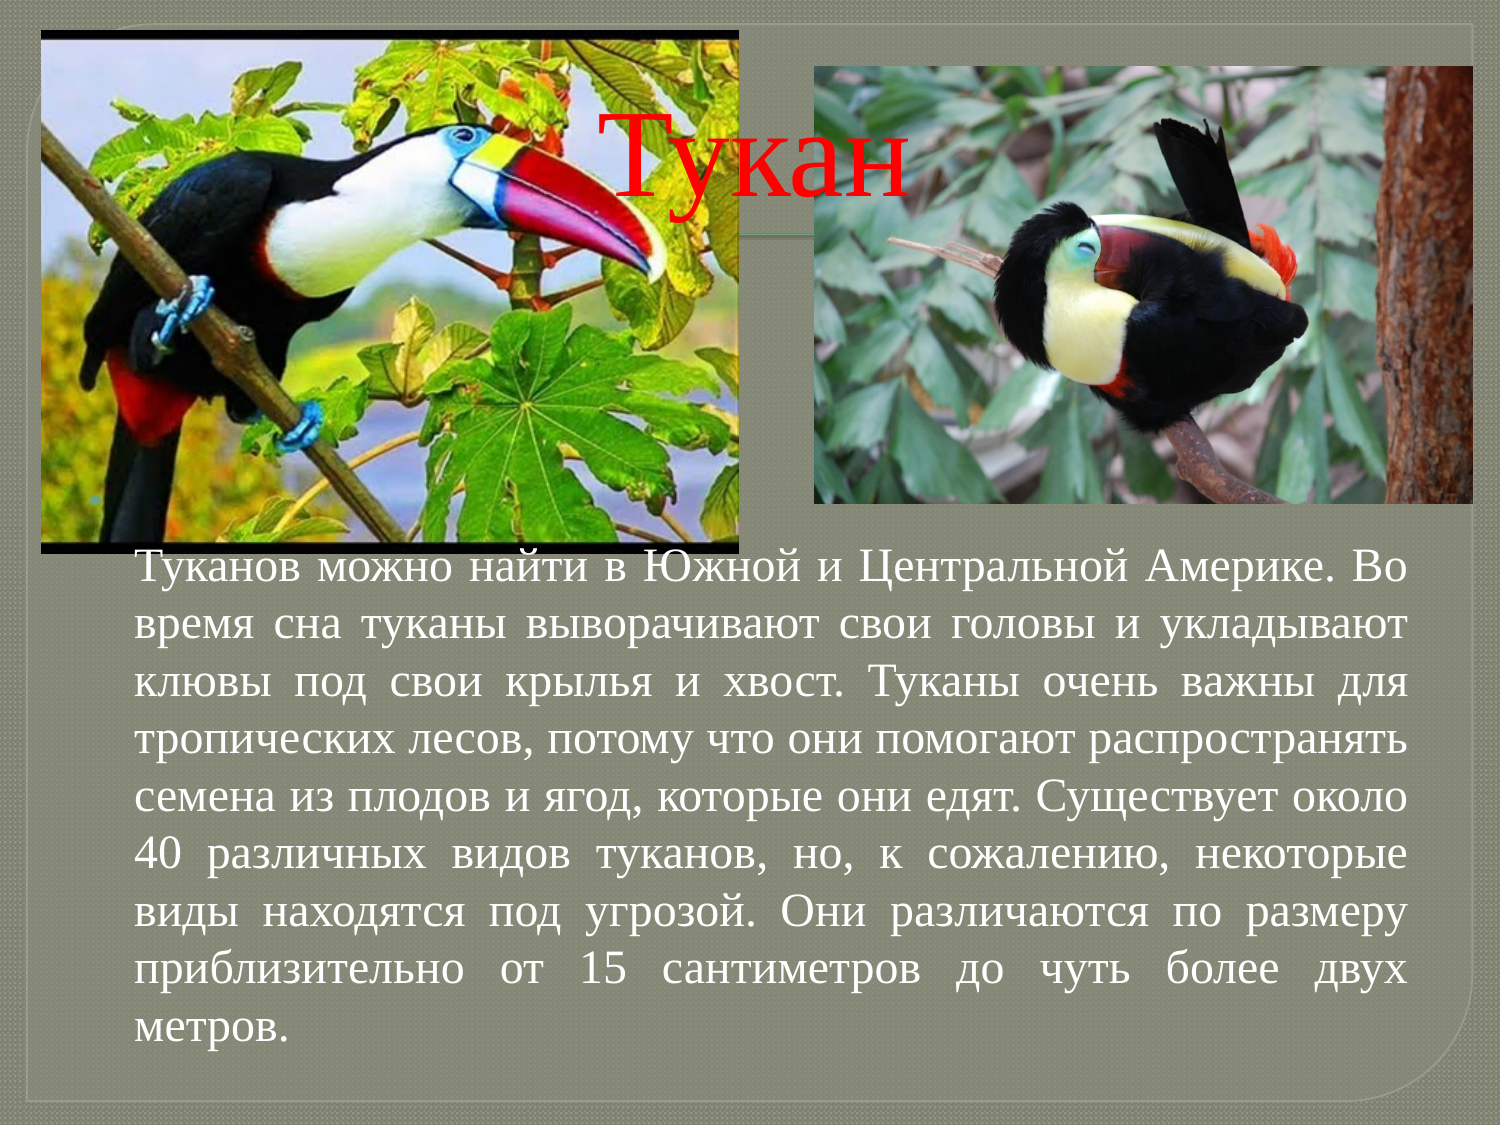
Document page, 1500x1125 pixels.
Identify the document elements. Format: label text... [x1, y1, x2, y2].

picture [814, 66, 1473, 504]
list Туканов можно найти в Южной и Центральной Америке. Во время сна туканы выворачивают свои головы и укладывают клювы под свои крылья и хвост. Туканы очень важны для тропических лесов, потому что они помогают распространять семена из плодов и ягод, которые они едят. Существует около 40 различных видов туканов, но, к сожалению, некоторые виды находятся под угрозой. Они различаются по размеру приблизительно от 15 сантиметров до чуть более двух метров. [75, 468, 1425, 1071]
picture [41, 30, 739, 554]
title Тукан [745, 41, 1425, 230]
